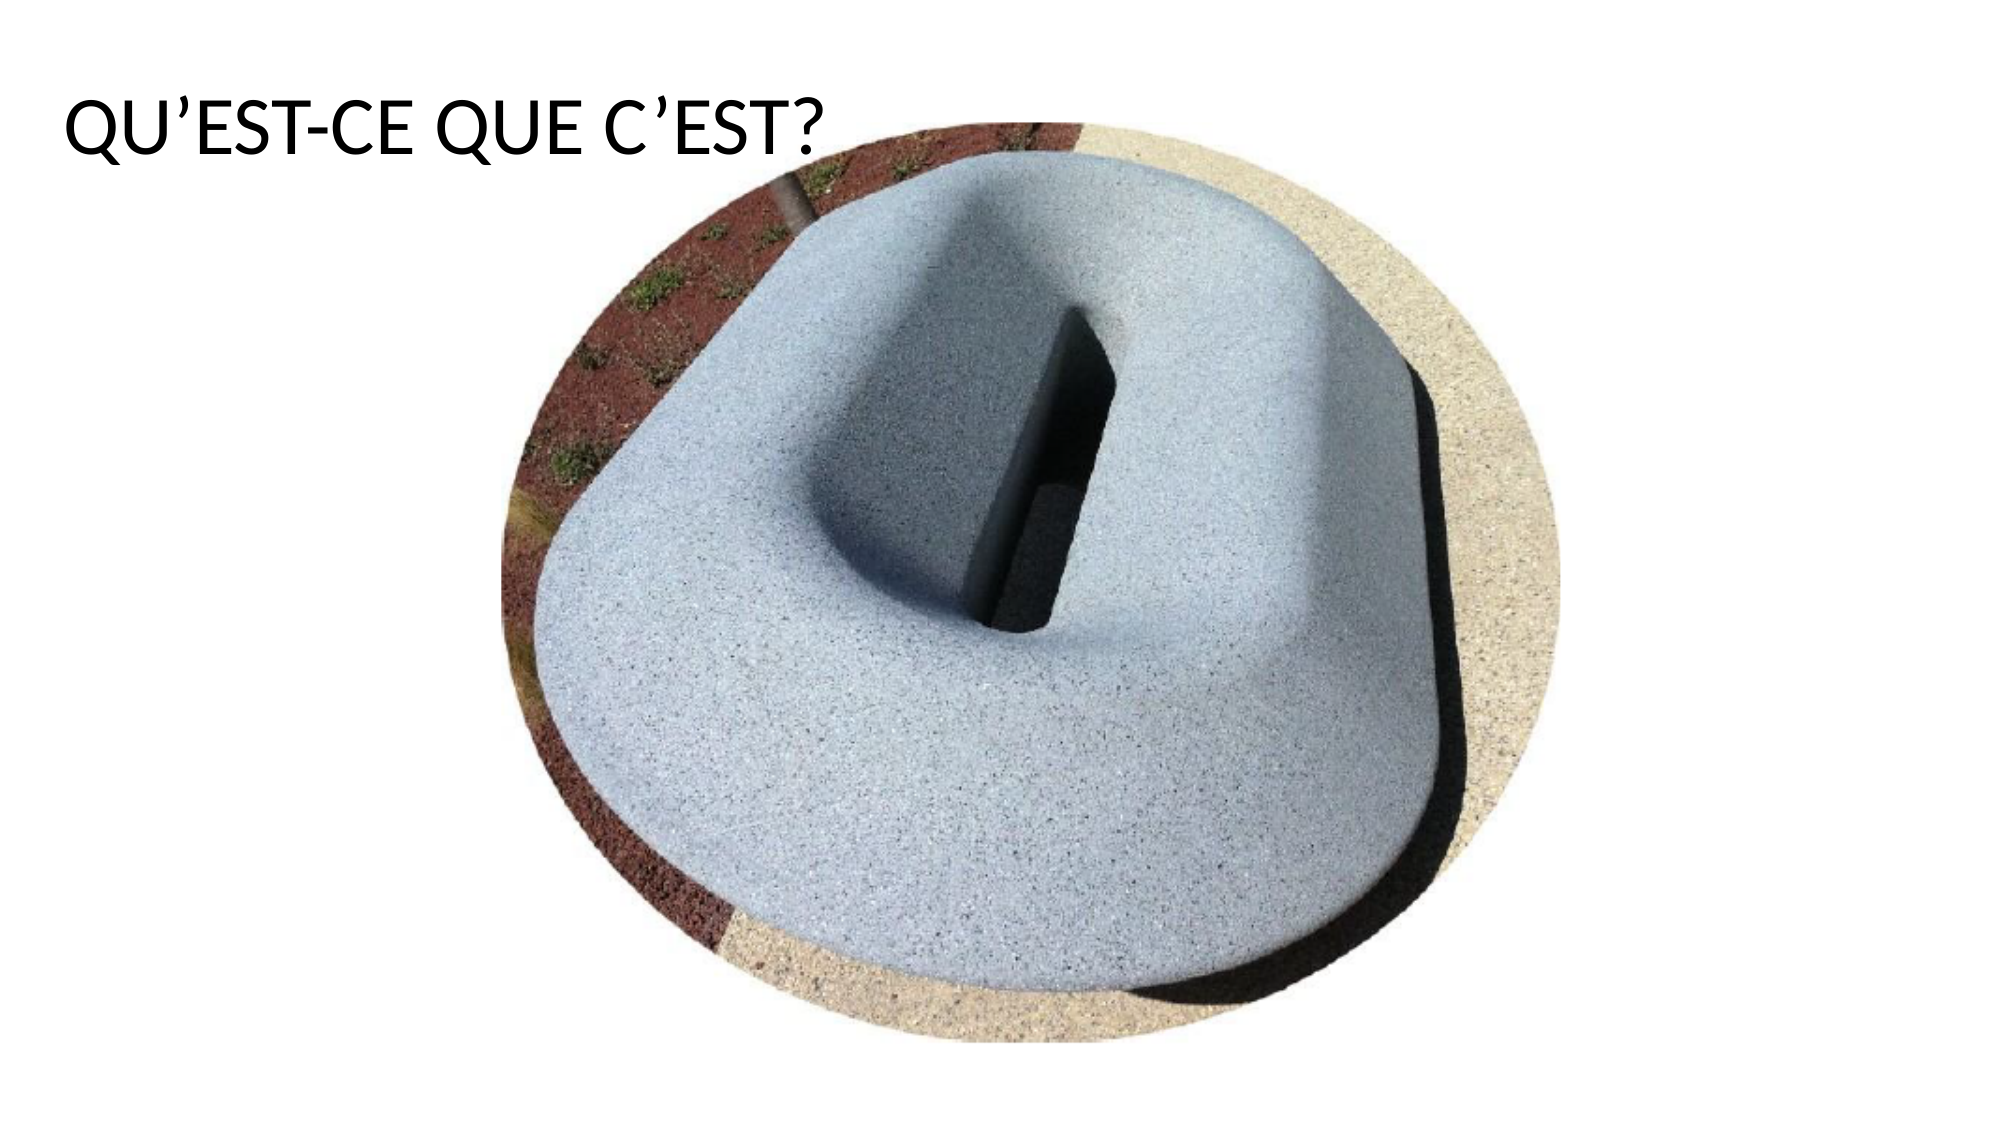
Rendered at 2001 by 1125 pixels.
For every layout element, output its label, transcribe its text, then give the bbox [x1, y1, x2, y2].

text_box QU’EST-CE QUE C’EST? [49, 63, 954, 179]
picture [501, 121, 1561, 1058]
